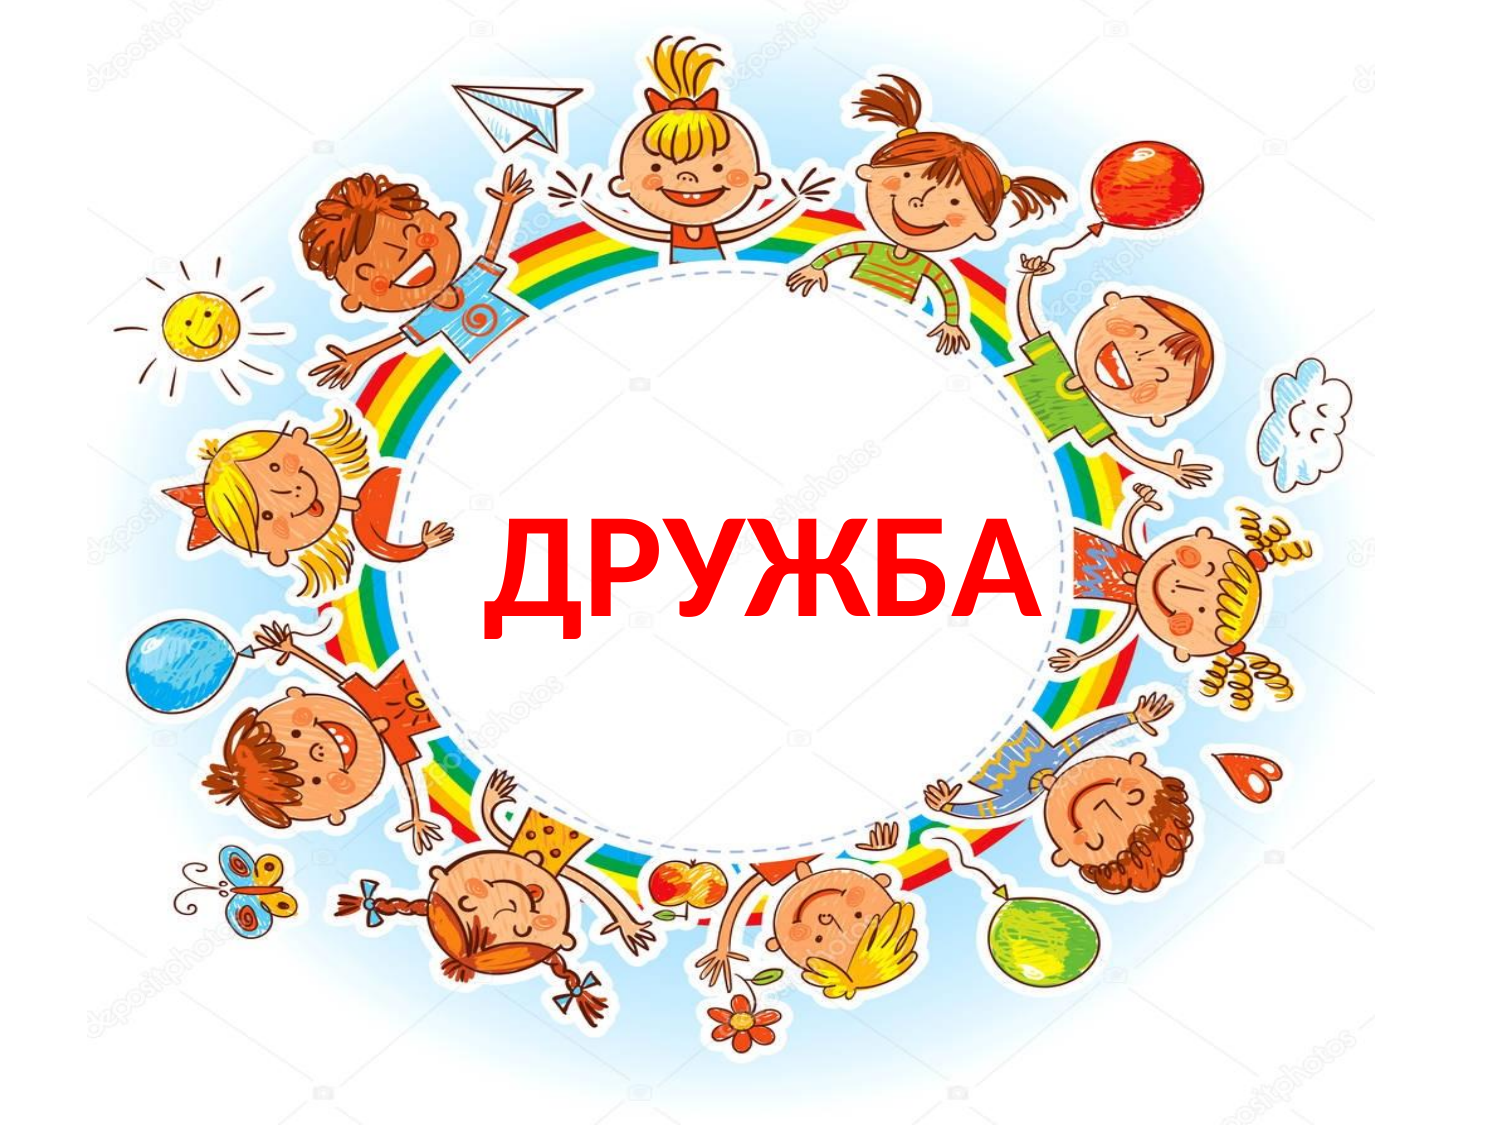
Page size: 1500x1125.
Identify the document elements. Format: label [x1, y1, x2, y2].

picture [87, 0, 1375, 1125]
